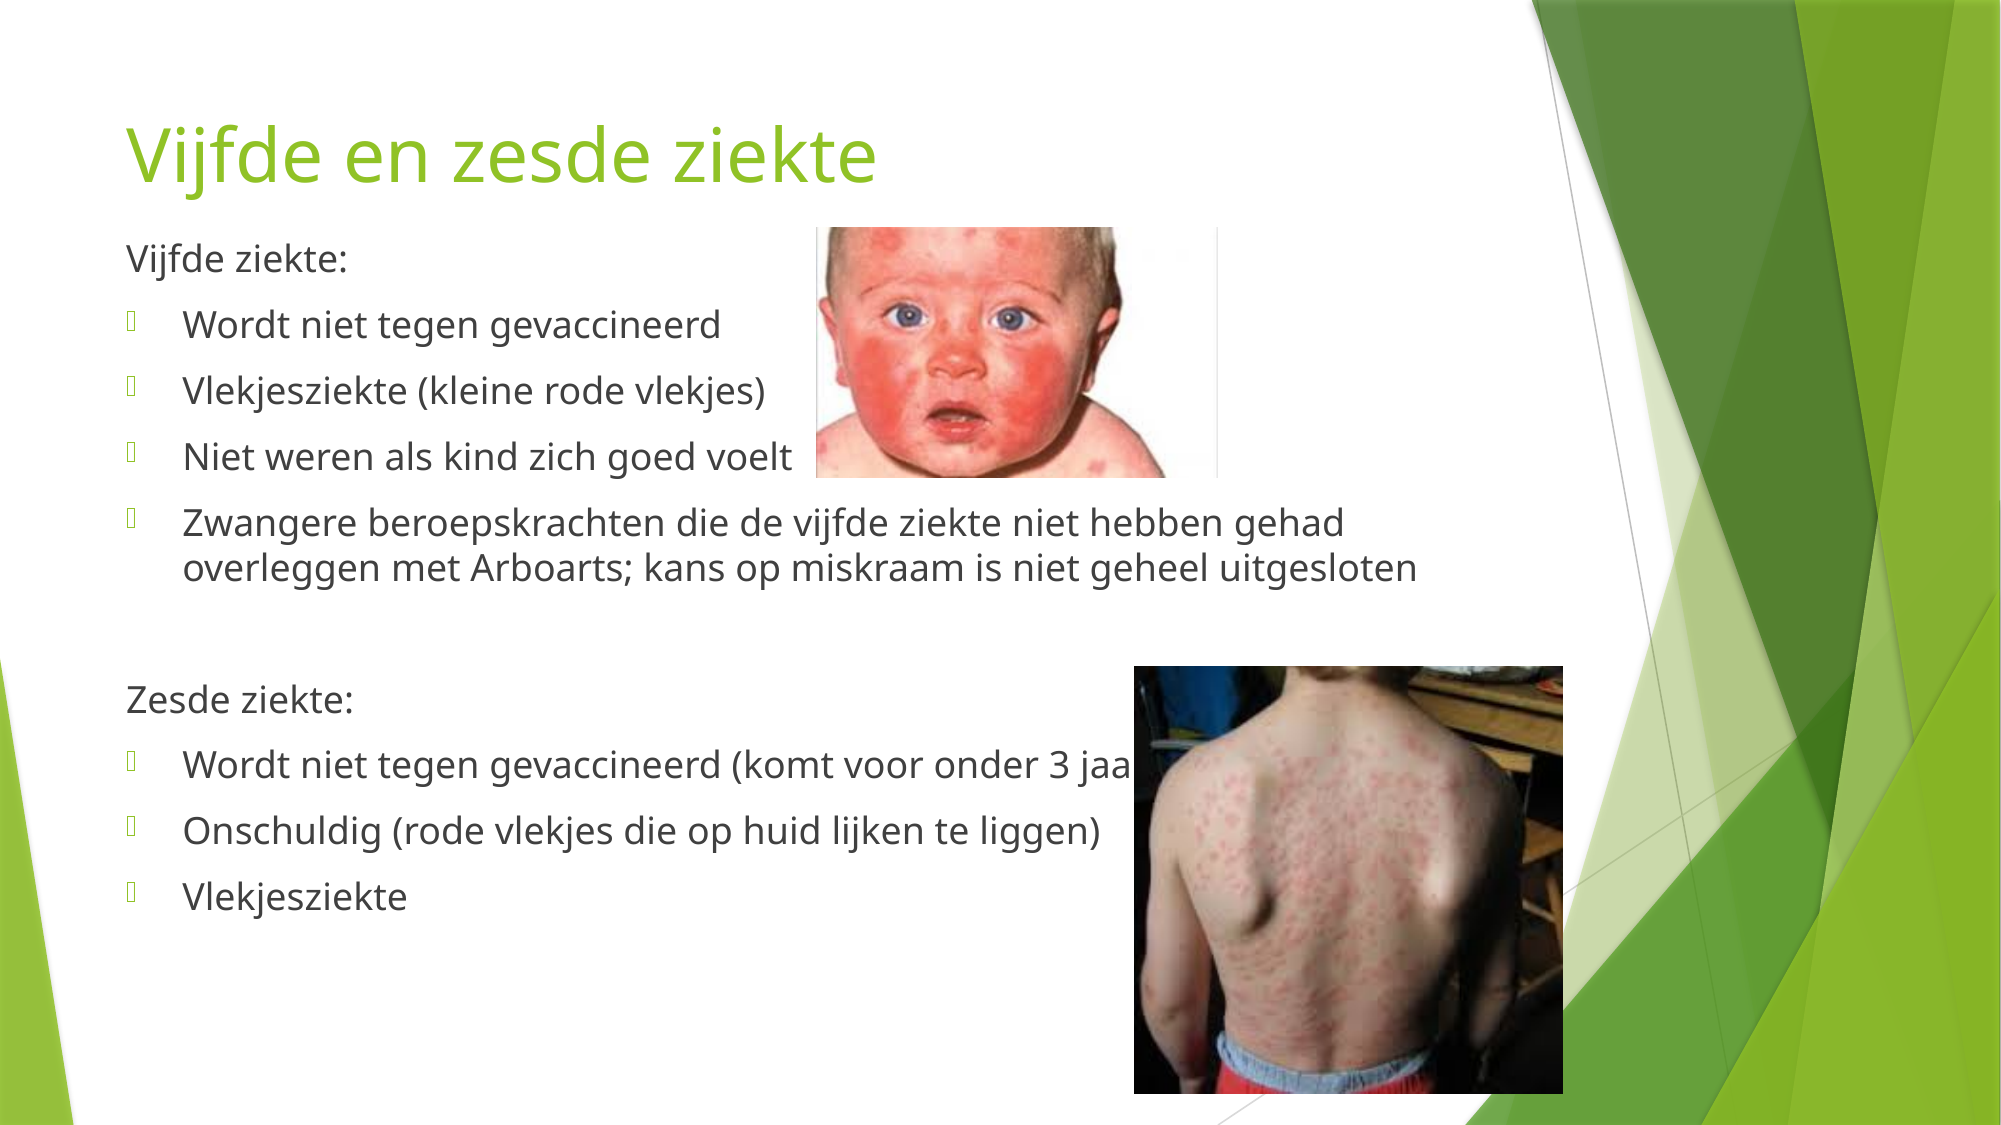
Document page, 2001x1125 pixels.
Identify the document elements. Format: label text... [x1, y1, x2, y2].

list Vijfde ziekte: Wordt niet tegen gevaccineerd Vlekjesziekte (kleine rode vlekjes) Niet weren als kind zich goed voelt Zwangere beroepskrachten die de vijfde ziekte niet hebben gehad overleggen met Arboarts; kans op miskraam is niet geheel uitgesloten Zesde ziekte: Wordt niet tegen gevaccineerd (komt voor onder 3 jaar) Onschuldig (rode vlekjes die op huid lijken te liggen) Vlekjesziekte [111, 228, 1522, 982]
picture [815, 227, 1218, 478]
picture [1134, 666, 1563, 1095]
title Vijfde en zesde ziekte [111, 99, 1522, 228]
